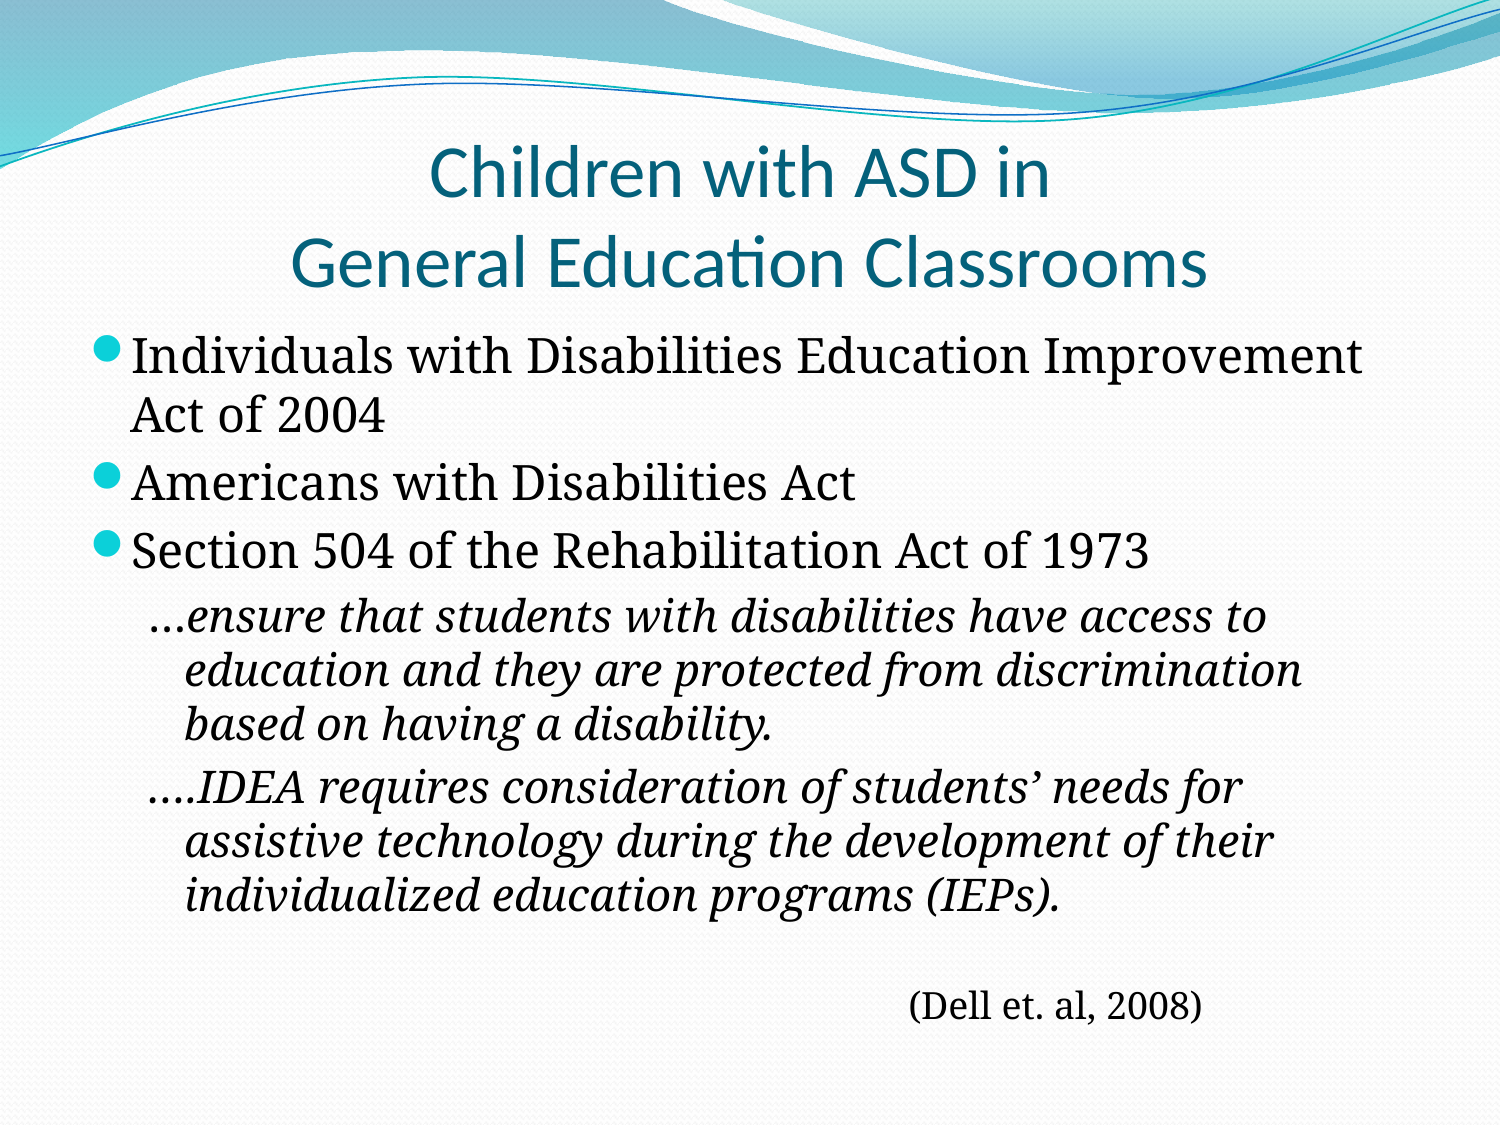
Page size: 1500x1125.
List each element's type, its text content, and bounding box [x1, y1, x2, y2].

list Individuals with Disabilities Education Improvement Act of 2004 Americans with Disabilities Act Section 504 of the Rehabilitation Act of 1973 …ensure that students with disabilities have access to education and they are protected from discrimination based on having a disability. ….IDEA requires consideration of students’ needs for assistive technology during the development of their individualized education programs (IEPs). (Dell et. al, 2008) [75, 317, 1425, 1038]
title Children with ASD in General Education Classrooms [75, 115, 1425, 303]
